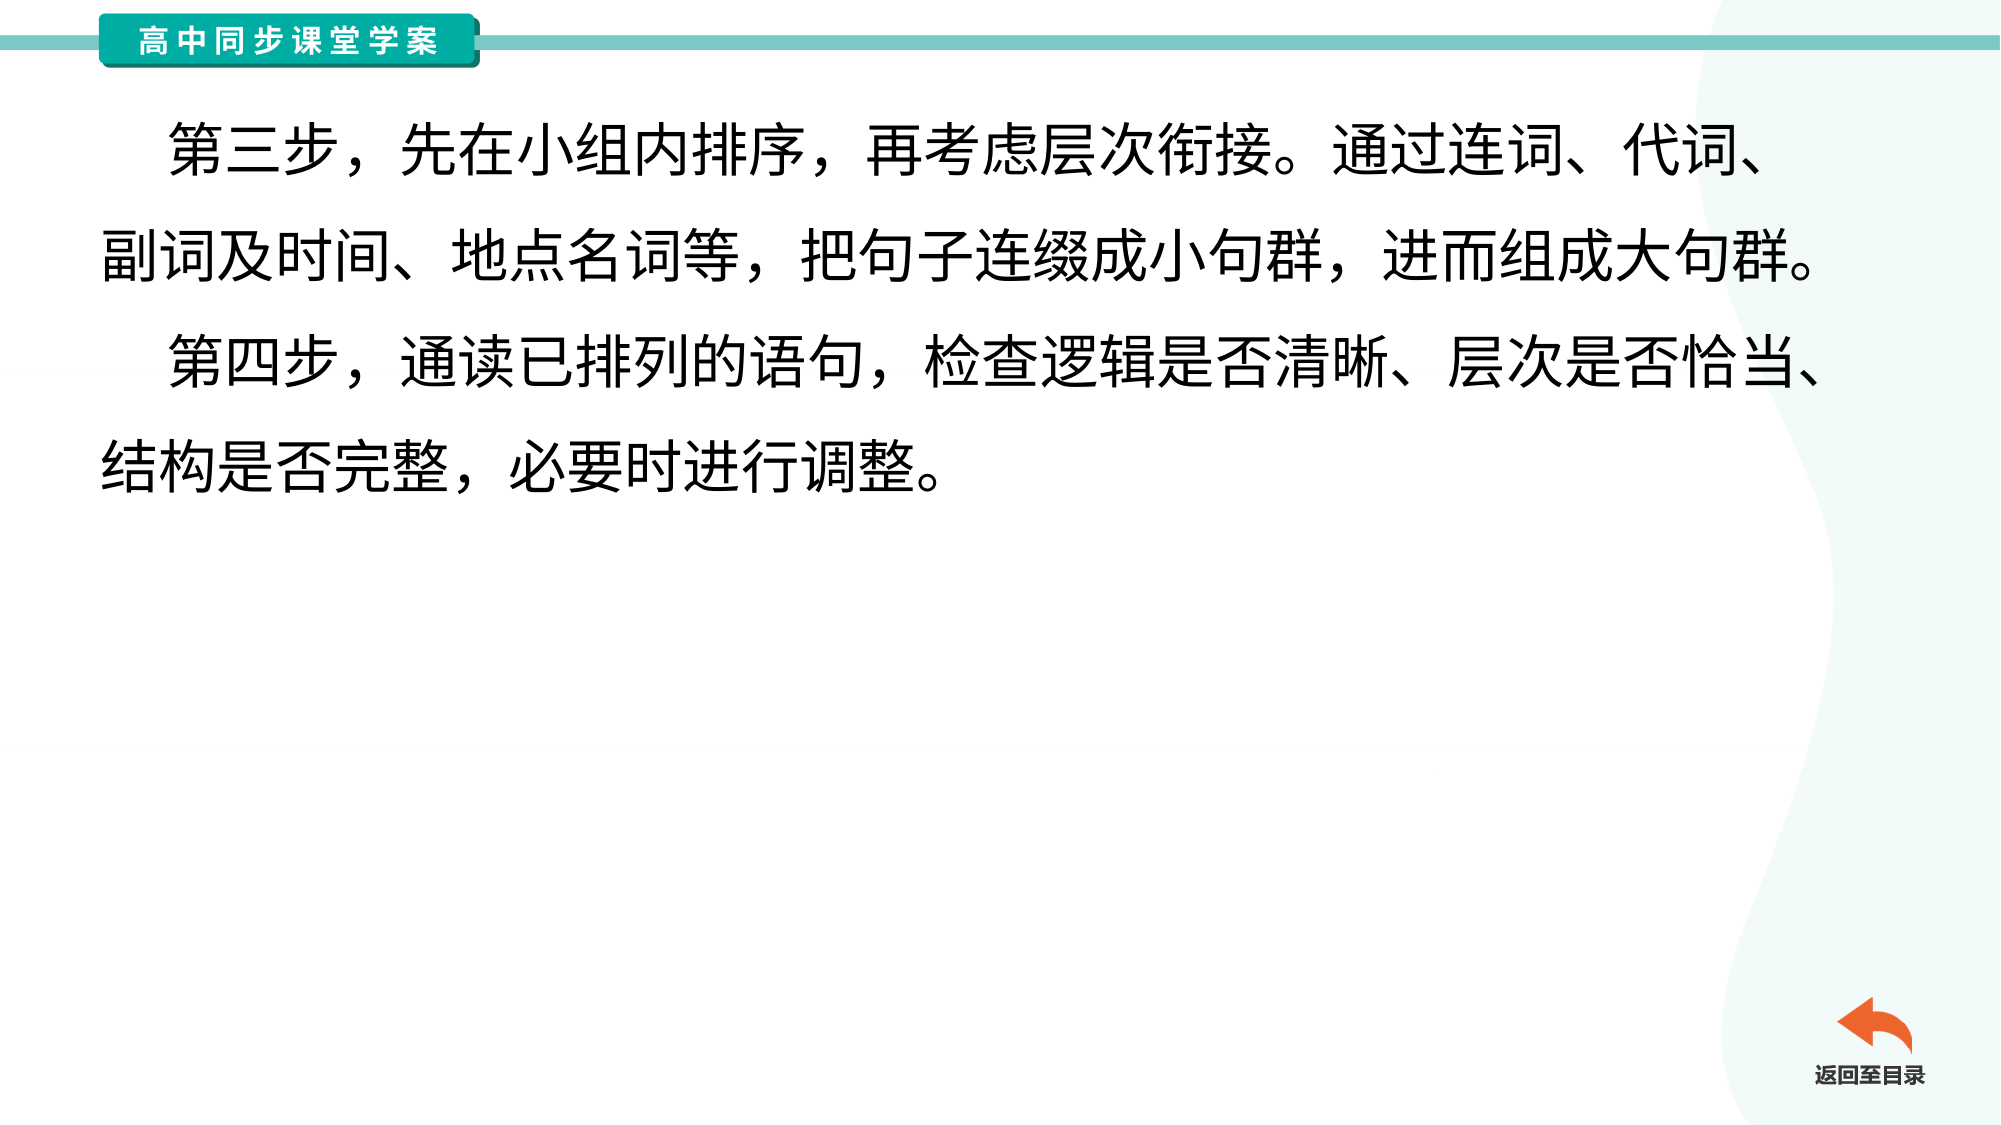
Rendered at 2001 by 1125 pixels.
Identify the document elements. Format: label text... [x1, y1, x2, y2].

picture [0, 0, 2000, 1125]
text_box 第三步，先在小组内排序，再考虑层次衔接。通过连词、代词、 副词及时间、地点名词等，把句子连缀成小句群，进而组成大句群。 第四步，通读已排列的语句，检查逻辑是否清晰、层次是否恰当、 结构是否完整，必要时进行调整。#2.1.1.4 [100, 76, 1899, 487]
